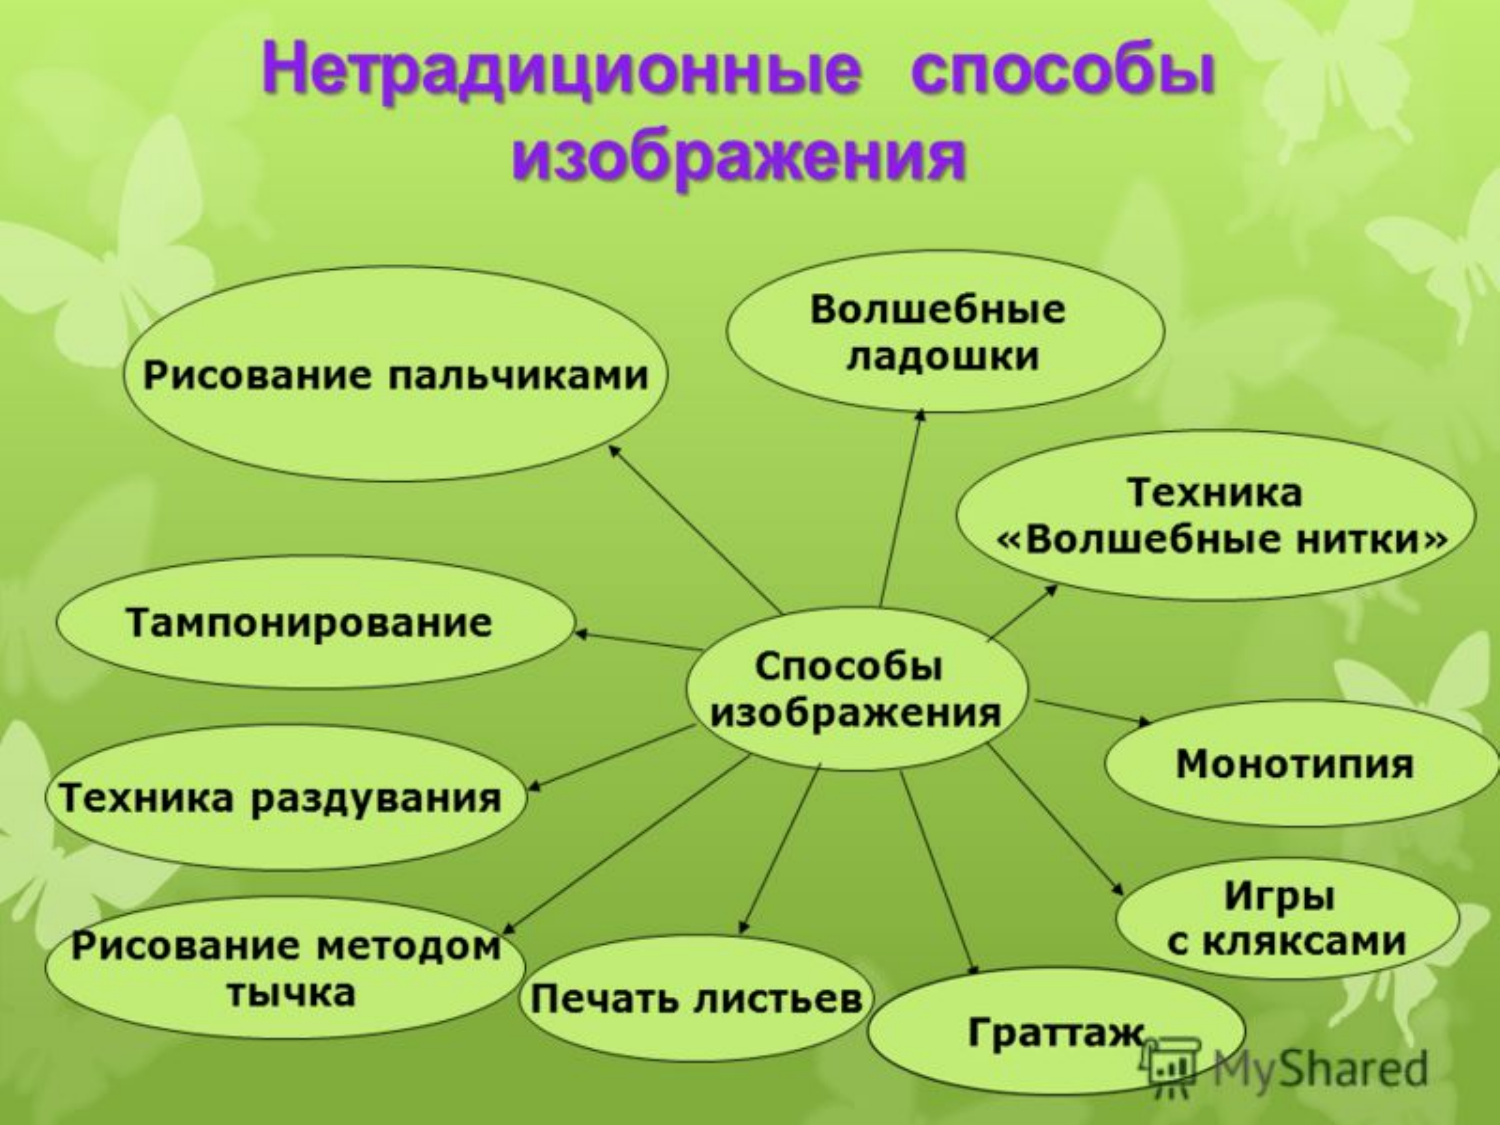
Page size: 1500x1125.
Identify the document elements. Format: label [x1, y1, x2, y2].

list [0, 0, 1500, 1125]
